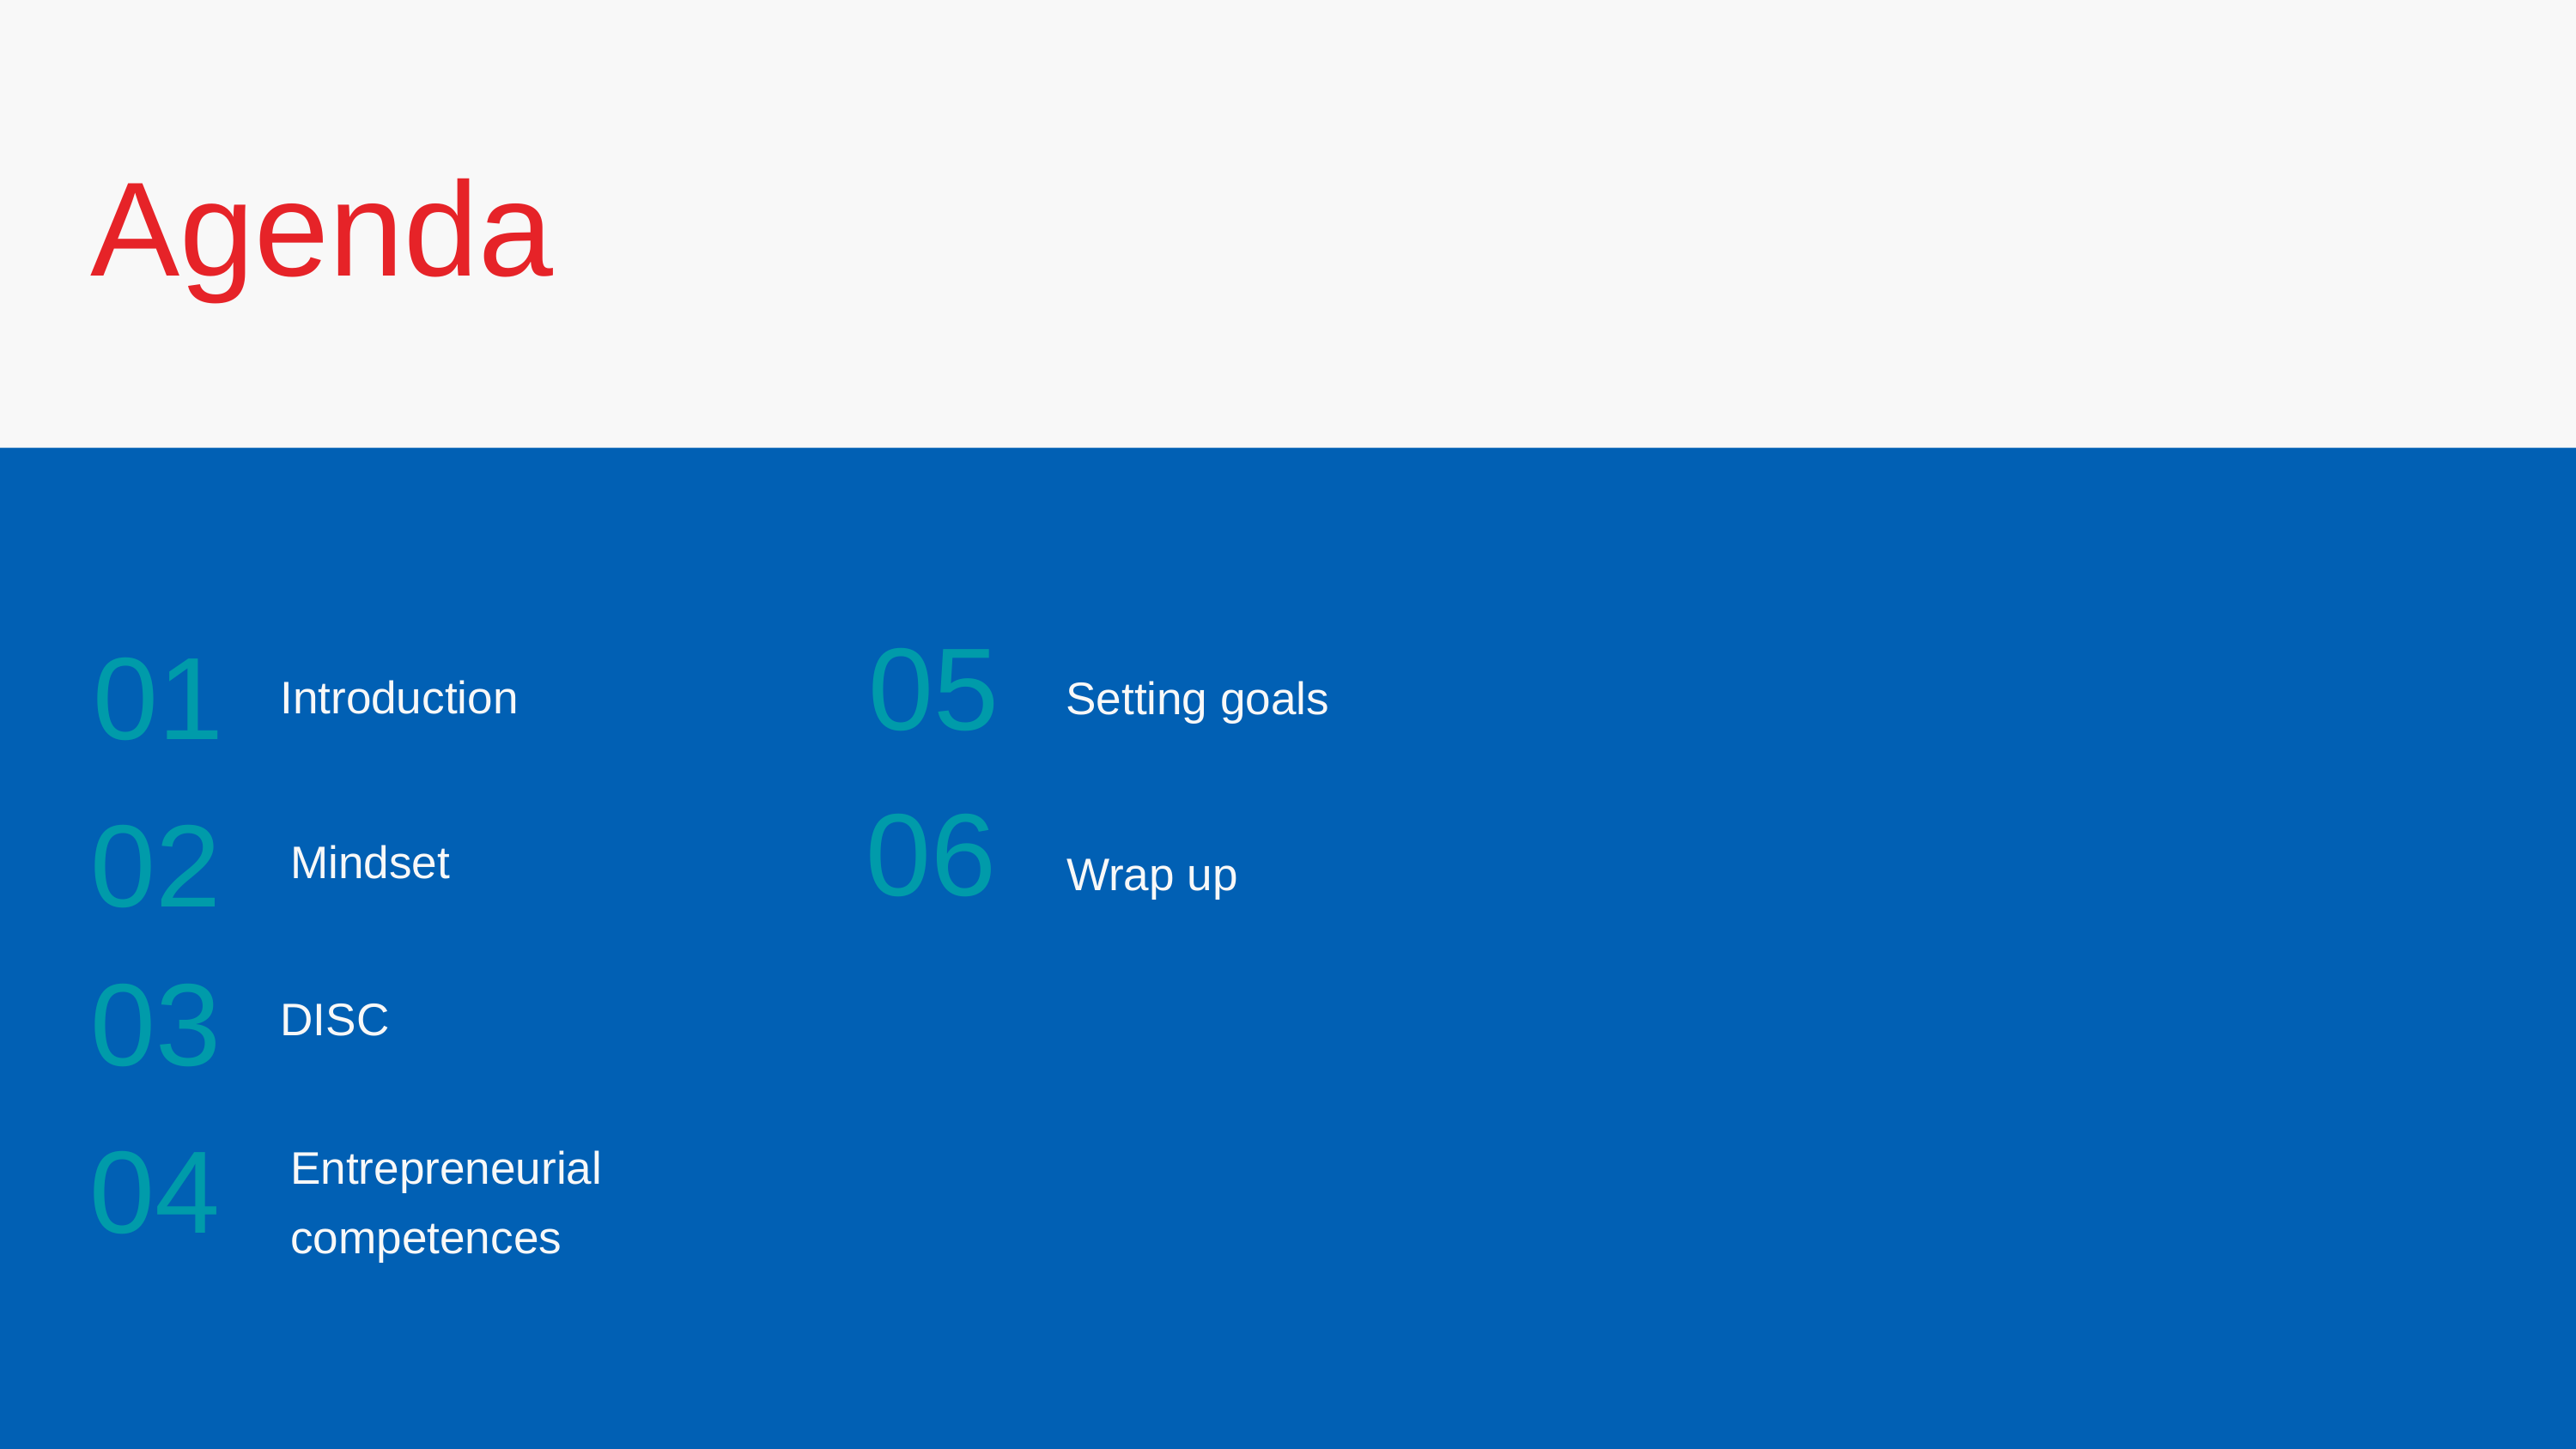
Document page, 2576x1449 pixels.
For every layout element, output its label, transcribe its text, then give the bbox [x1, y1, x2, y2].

text_box 04 [89, 1102, 264, 1257]
text_box Setting goals [1066, 654, 1668, 724]
text_box 01 [93, 609, 268, 763]
text_box DISC [280, 975, 882, 1046]
text_box 03 [90, 959, 265, 1089]
text_box [0, 0, 2576, 448]
text_box 06 [866, 765, 1041, 919]
text_box Entrepreneurial competences [290, 1123, 891, 1264]
text_box Agenda [90, 142, 1777, 304]
text_box Introduction [280, 653, 882, 724]
text_box Wrap up [1066, 830, 1668, 900]
text_box 05 [868, 600, 1044, 754]
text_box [90, 776, 892, 952]
